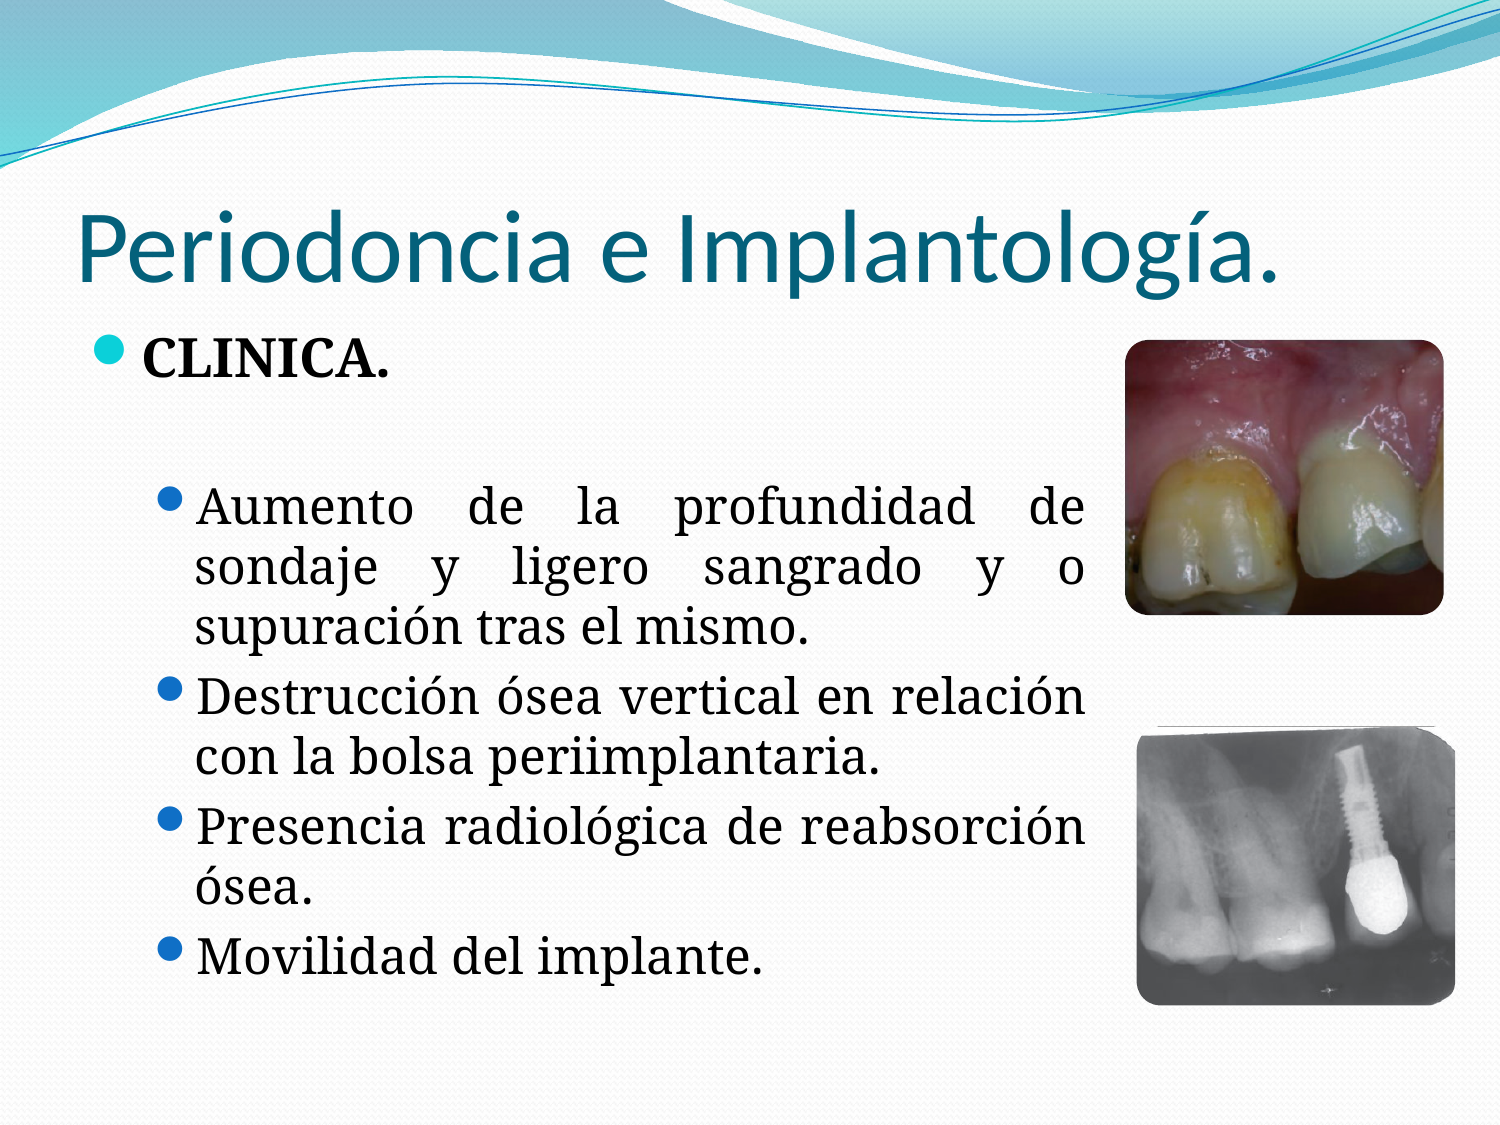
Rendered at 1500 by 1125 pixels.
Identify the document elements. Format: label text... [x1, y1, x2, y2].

picture [1136, 726, 1456, 1006]
picture [1124, 339, 1444, 616]
text_box [0, 0, 1500, 75]
list CLINICA. Aumento de la profundidad de sondaje y ligero sangrado y o supuración tras el mismo. Destrucción ósea vertical en relación con la bolsa periimplantaria. Presencia radiológica de reabsorción ósea. Movilidad del implante. [75, 316, 1102, 1038]
title Periodoncia e Implantología. [75, 115, 1425, 303]
